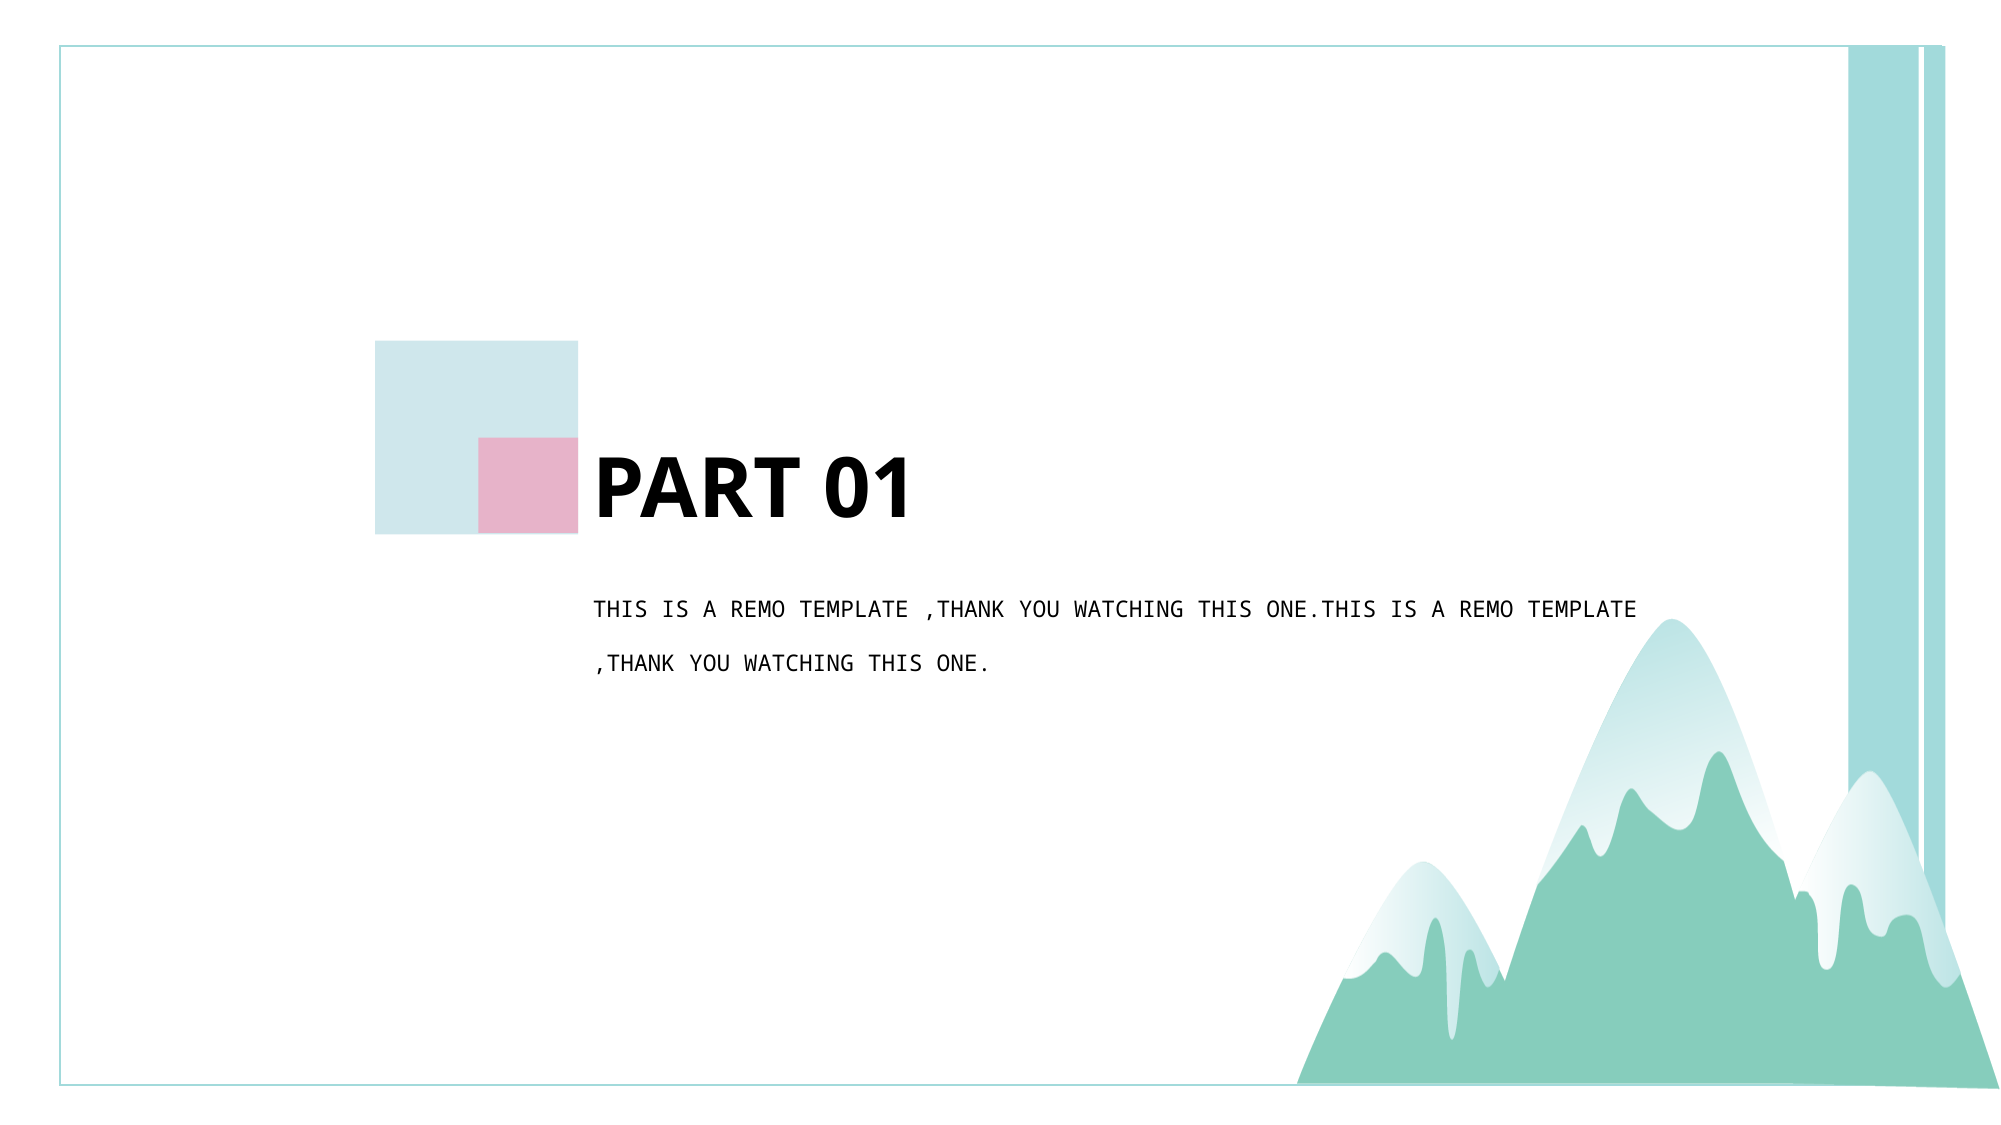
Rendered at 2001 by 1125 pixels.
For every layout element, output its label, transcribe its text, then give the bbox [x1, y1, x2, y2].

text_box [1942, 45, 1946, 565]
text_box [59, 45, 1942, 1086]
picture [1146, 565, 2000, 1125]
text_box THIS IS A REMO TEMPLATE ,THANK YOU WATCHING THIS ONE.THIS IS A REMO TEMPLATE ,THANK YOU WATCHING THIS ONE. [578, 559, 1665, 754]
text_box [374, 340, 579, 535]
text_box [477, 437, 579, 534]
text_box PART 01 [578, 427, 1148, 542]
